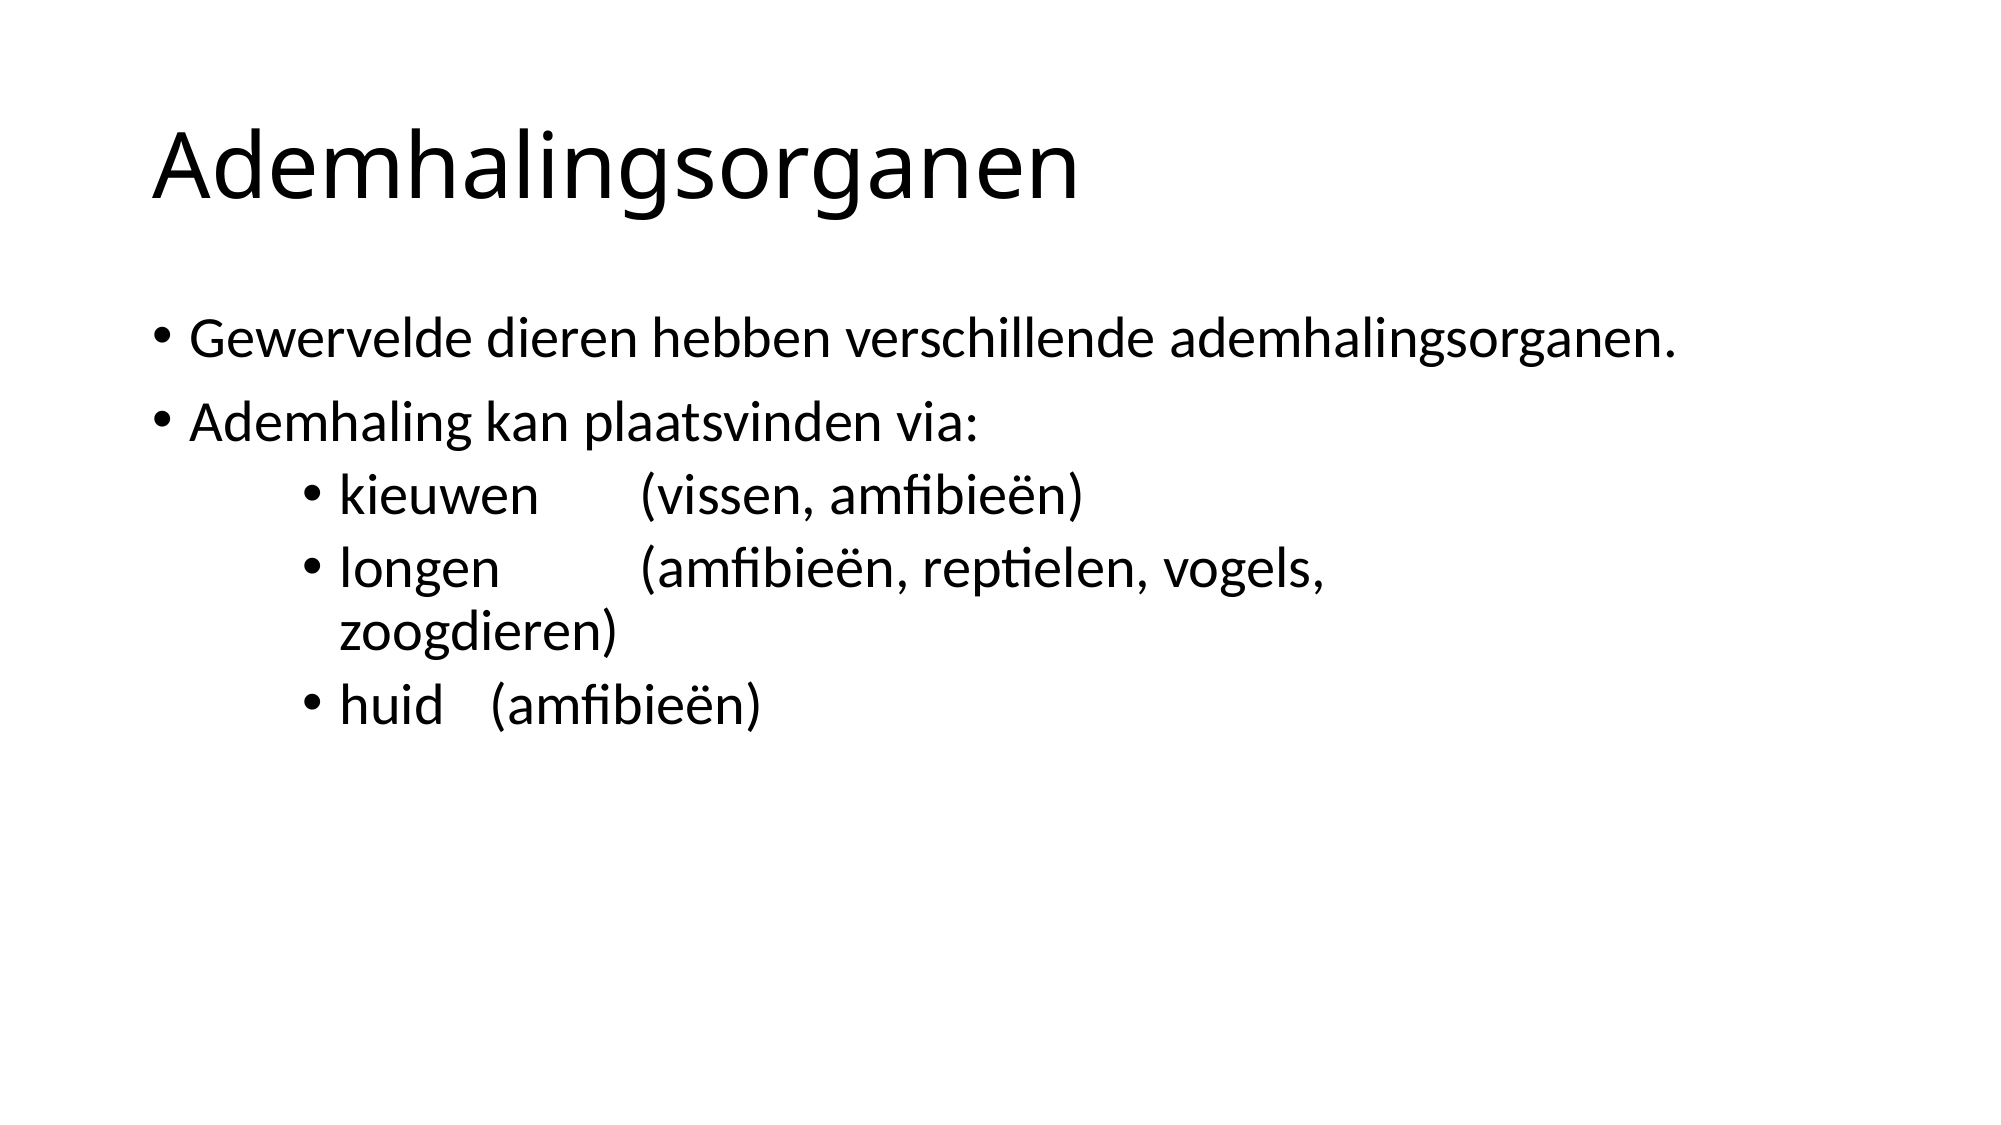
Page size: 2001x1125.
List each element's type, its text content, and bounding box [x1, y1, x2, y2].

title Ademhalingsorganen [137, 59, 1863, 278]
list Gewervelde dieren hebben verschillende ademhalingsorganen. Ademhaling kan plaatsvinden via: kieuwen (vissen, amfibieën) longen (amfibieën, reptielen, vogels, zoogdieren) huid (amfibieën) [137, 299, 1863, 1014]
